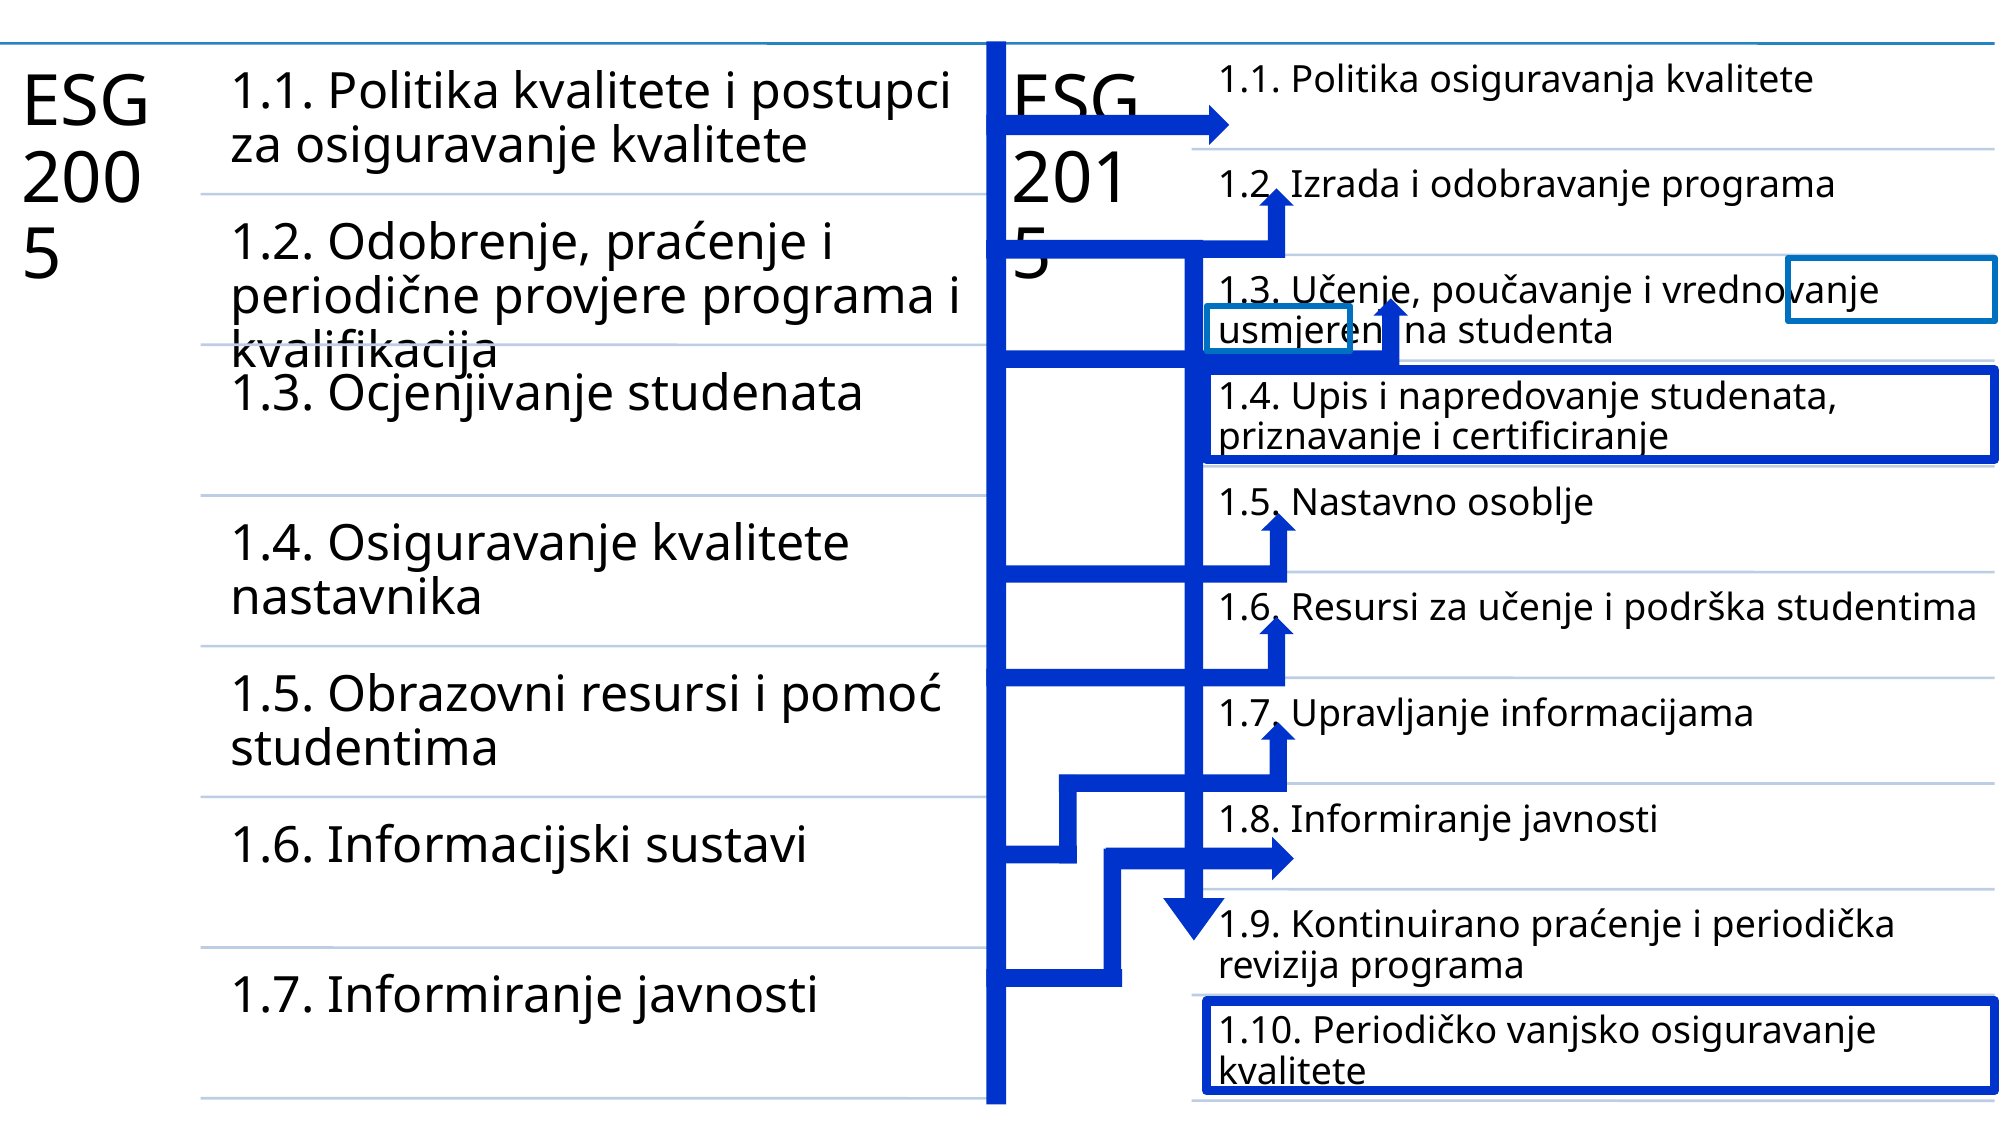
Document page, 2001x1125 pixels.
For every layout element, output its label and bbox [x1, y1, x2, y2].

text_box [986, 41, 1995, 1105]
list [0, 43, 981, 1107]
